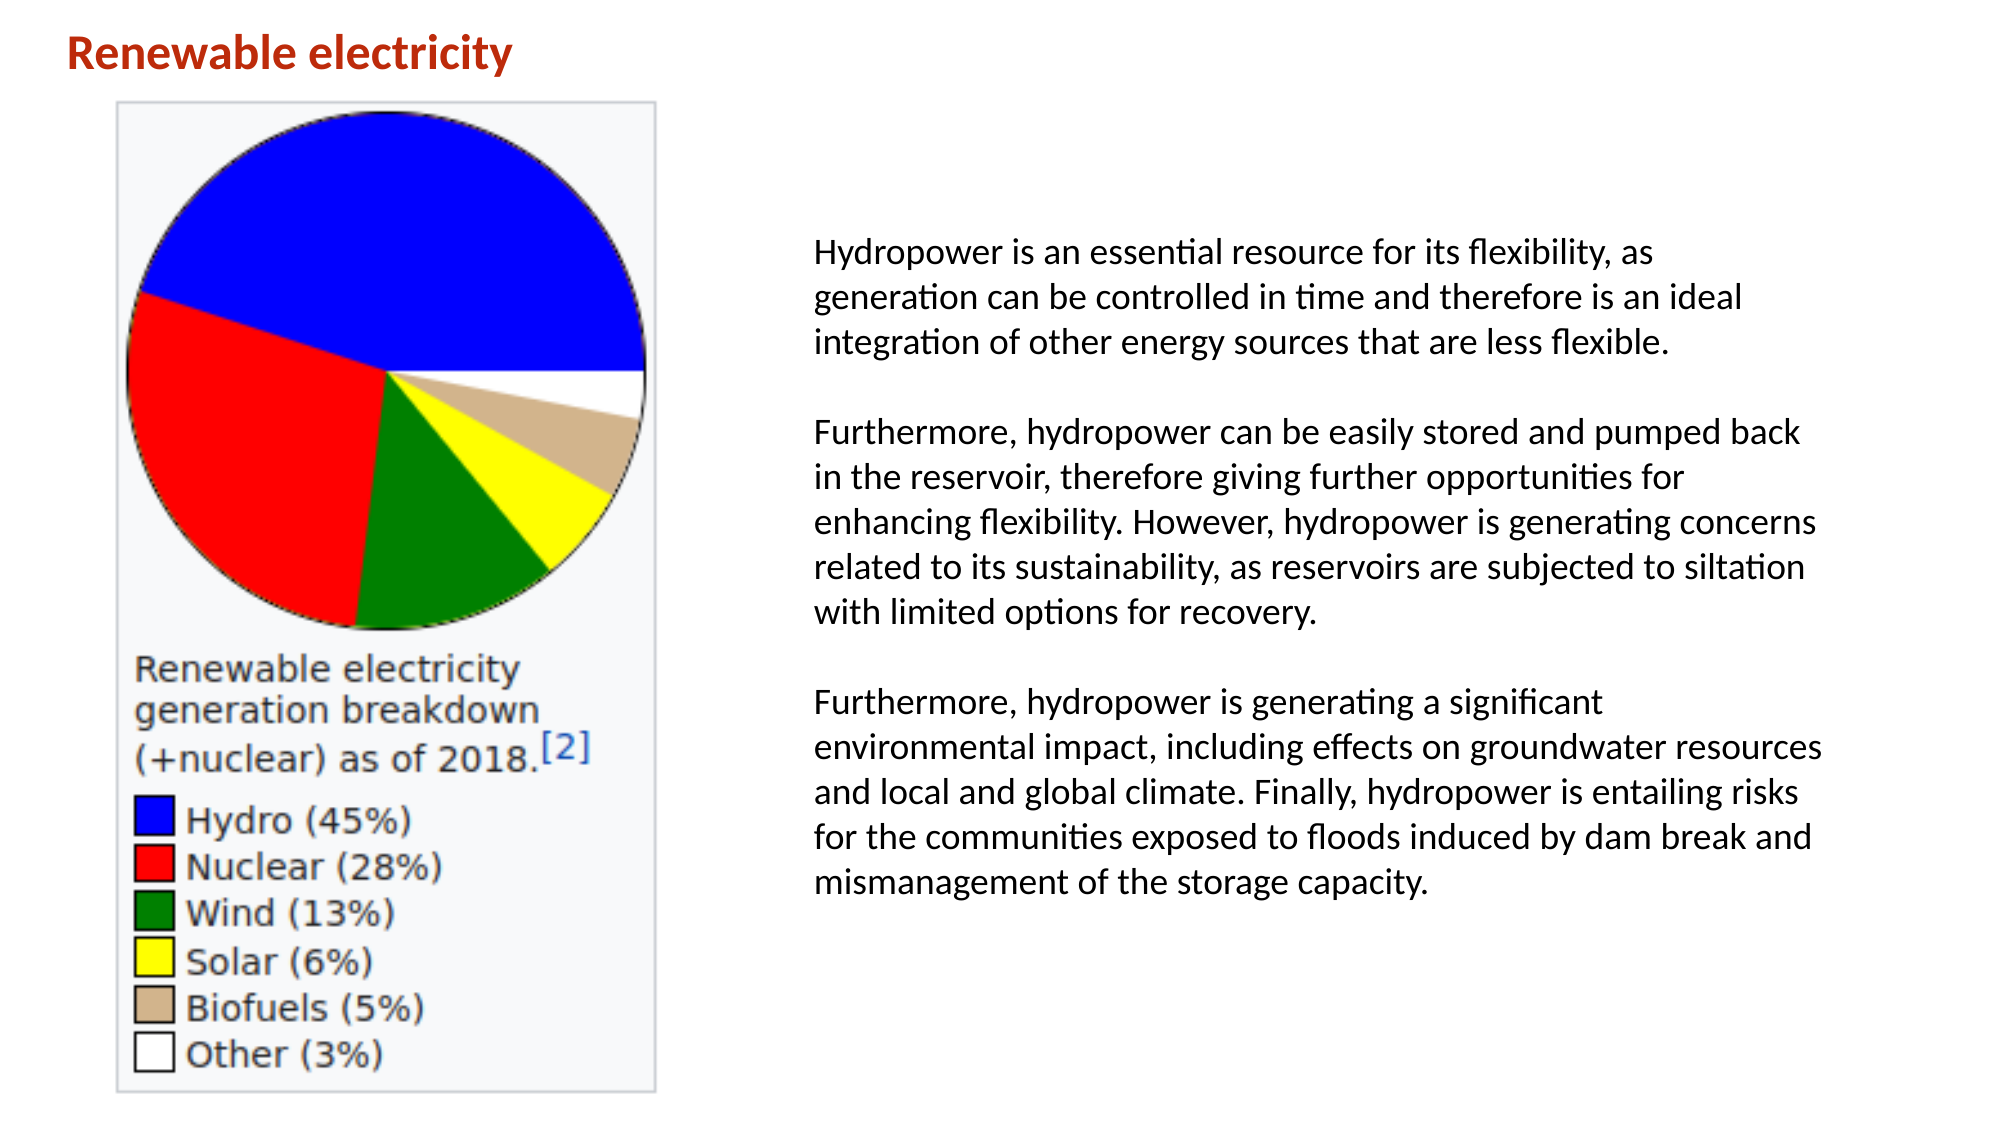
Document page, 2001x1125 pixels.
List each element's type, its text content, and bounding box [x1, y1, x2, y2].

list Renewable electricity [52, 26, 1895, 680]
text_box Hydropower is an essential resource for its flexibility, as generation can be controlled in time and therefore is an ideal integration of other energy sources that are less flexible. Furthermore, hydropower can be easily stored and pumped back in the reservoir, therefore giving further opportunities for enhancing flexibility. However, hydropower is generating concerns related to its sustainability, as reservoirs are subjected to siltation with limited options for recovery. Furthermore, hydropower is generating a significant environmental impact, including effects on groundwater resources and local and global climate. Finally, hydropower is entailing risks for the communities exposed to floods induced by dam break and mismanagement of the storage capacity. [799, 220, 1839, 910]
picture [109, 89, 665, 1099]
